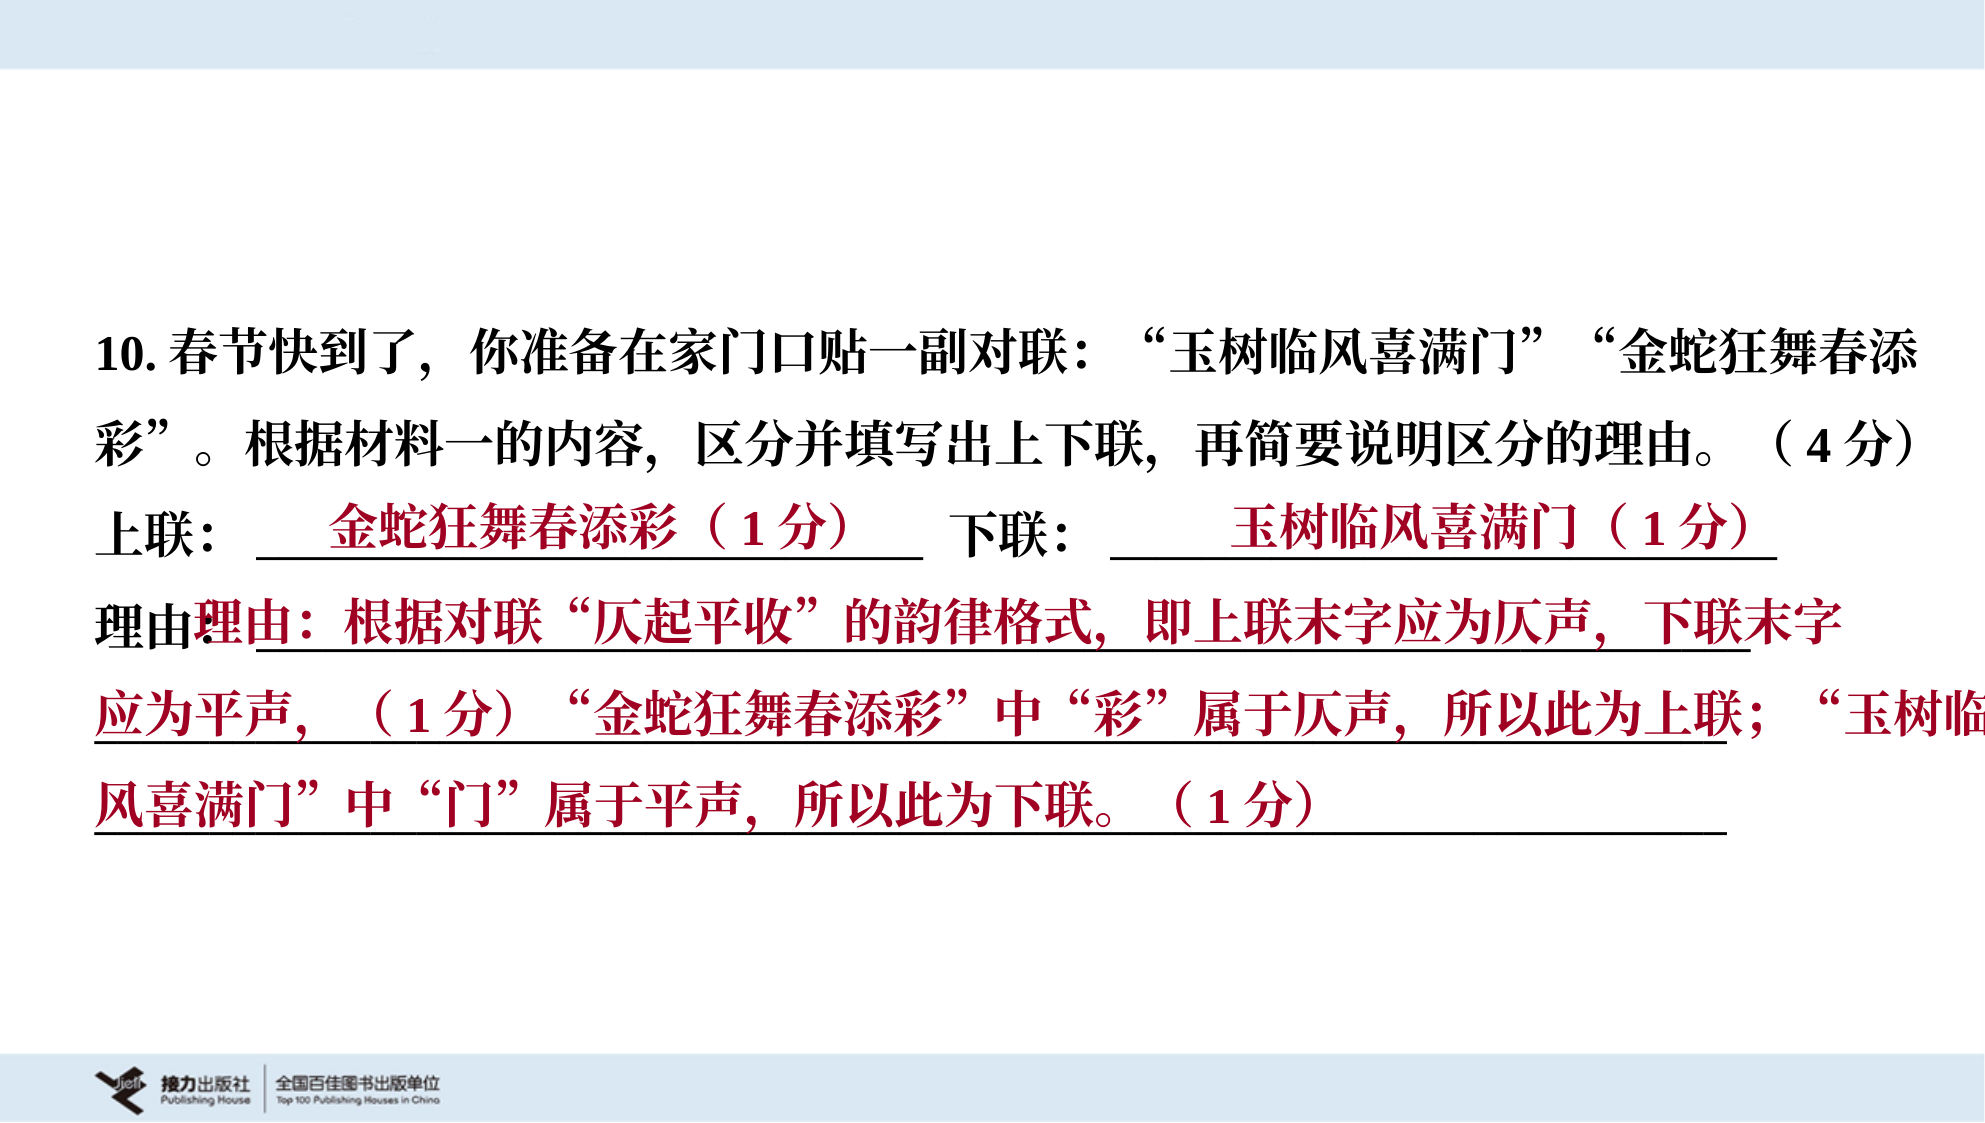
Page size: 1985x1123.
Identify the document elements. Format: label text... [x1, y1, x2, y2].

text_box 10.春节快到了，你准备在家门口贴一副对联：“玉树临风喜满门”“金蛇狂舞春添 彩”。根据材料一的内容，区分并填写出上下联，再简要说明区分的理由。（4分） 上联：_____________________________ 下联：_____________________________ 理由：_________________________________________________________________ _______________________________________________________________________ _______________________________________________________________________ [94, 288, 1892, 558]
text_box 玉树临风喜满门（1分） [1146, 467, 1862, 556]
text_box 理由：根据对联“仄起平收”的韵律格式，即上联末字应为仄声，下联末字 应为平声，（1分）“金蛇狂舞春添彩”中“彩”属于仄声，所以此为上联；“玉树临 风喜满门”中“门”属于平声，所以此为下联。（1分） [94, 558, 1892, 834]
text_box 10.春节快到了，你准备在家门口贴一副对联：“玉树临风喜满门”“金蛇狂舞春添 彩”。根据材料一的内容，区分并填写出上下联，再简要说明区分的理由。（4分） 上联：_____________________________ 下联：_____________________________ 理由：_________________________________________________________________ _______________________________________________________________________ _______________________________________________________________________ [94, 834, 1892, 839]
text_box 金蛇狂舞春添彩（1分） [245, 467, 961, 556]
picture [0, 0, 1985, 1122]
